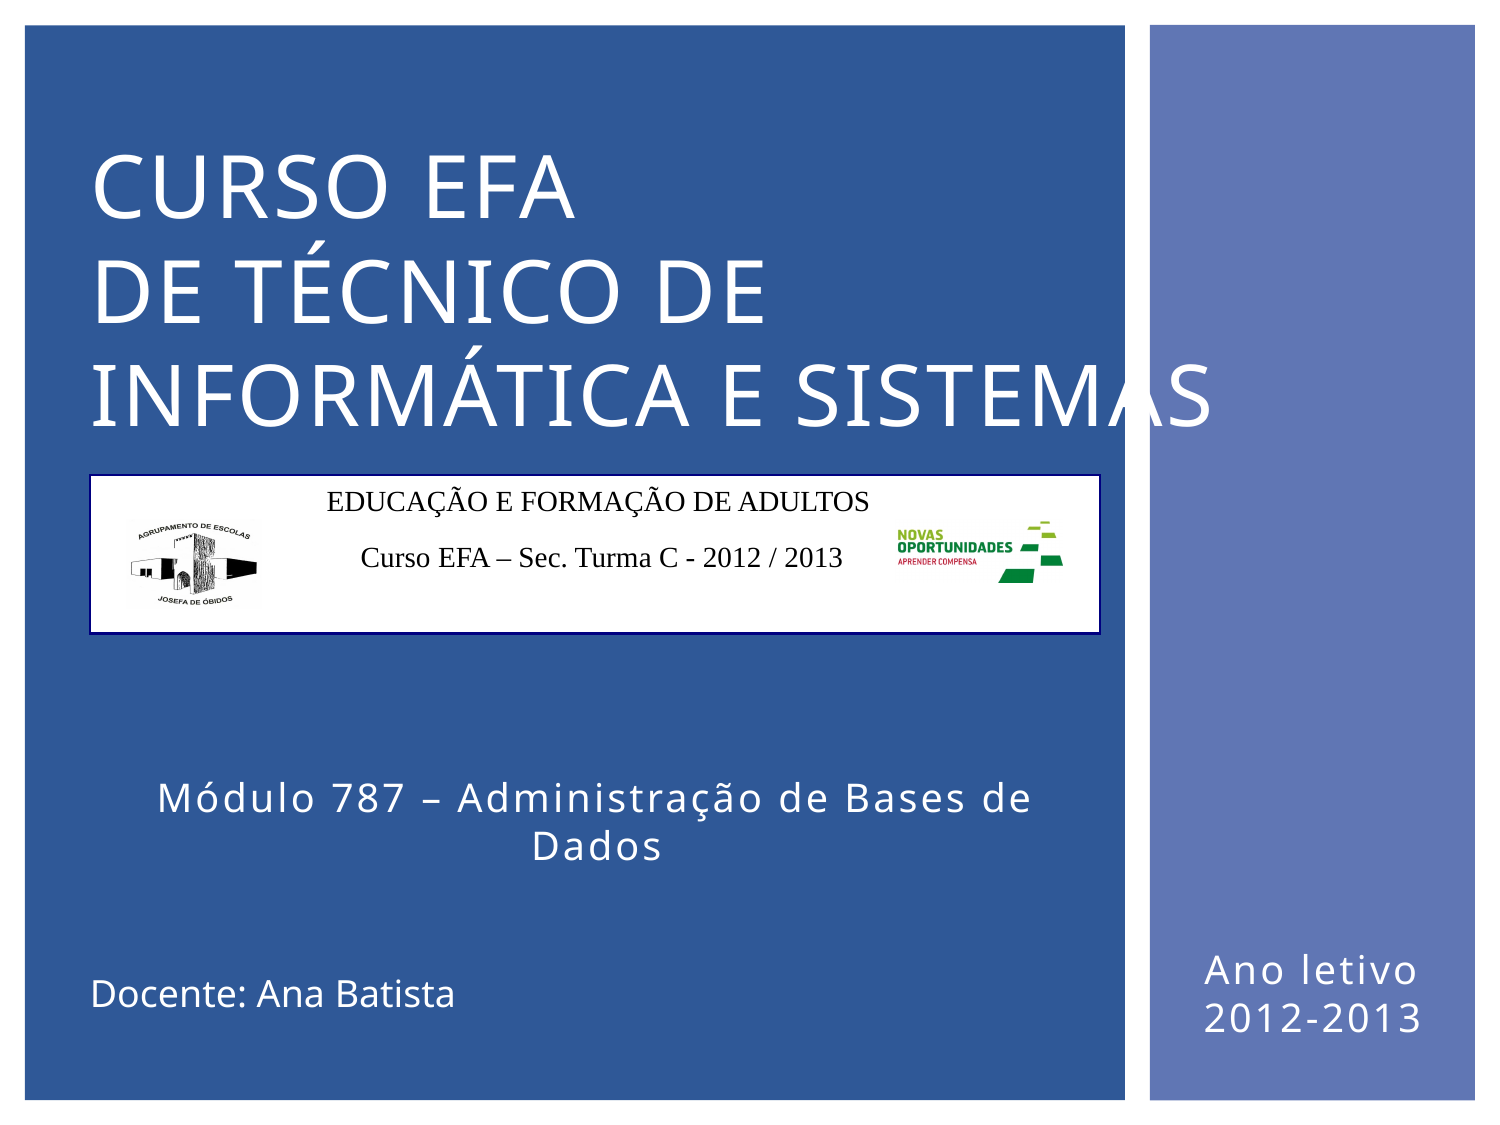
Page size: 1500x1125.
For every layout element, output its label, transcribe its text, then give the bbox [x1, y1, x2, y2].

title Curso EFA de técnico de Informática e Sistemas [75, 87, 1250, 488]
text_box Módulo 787 – Administração de Bases de Dados [92, 670, 1100, 971]
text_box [89, 474, 1101, 634]
subtitle Ano letivo 2012-2013 [1149, 842, 1475, 1125]
text_box Docente: Ana Batista [75, 962, 1100, 1023]
